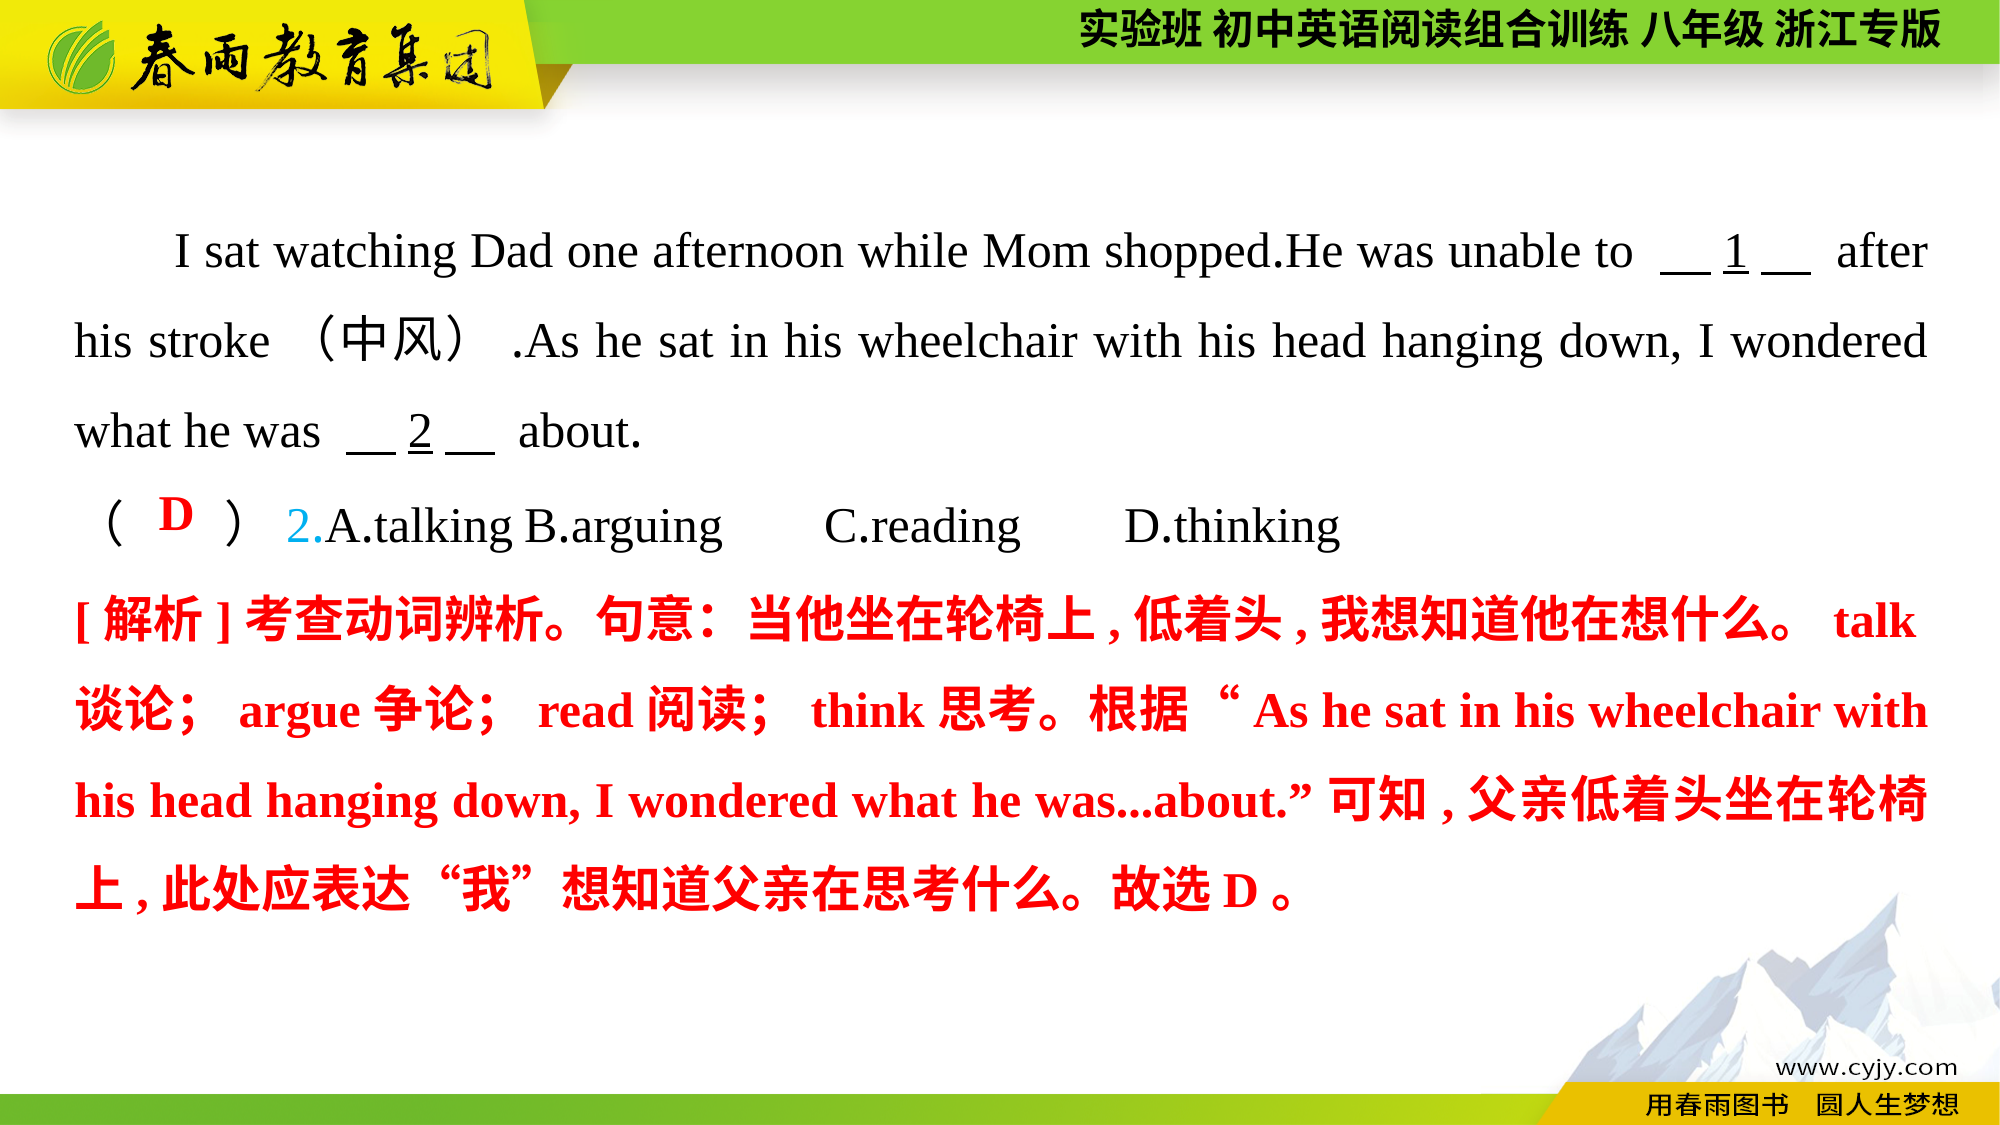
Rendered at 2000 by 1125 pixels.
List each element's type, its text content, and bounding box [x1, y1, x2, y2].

text_box [解析]考查动词辨析。句意：当他坐在轮椅上,低着头,我想知道他在想什么。talk谈论；argue争论；read阅读；think思考。根据“As he sat in his wheelchair with his head hanging down, I wondered what he was...about.”可知,父亲低着头坐在轮椅上,此处应表达“我”想知道父亲在思考什么。故选D。 [59, 561, 1944, 925]
list I sat watching Dad one afternoon while Mom shopped.He was unable to 1 after his stroke（中风）.As he sat in his wheelchair with his head hanging down, I wondered what he was 2 about. [59, 180, 1944, 457]
picture [0, 0, 2000, 1125]
text_box （ ）2.A.talking B.arguing C.reading D.thinking [59, 457, 1944, 561]
text_box D [143, 472, 210, 548]
